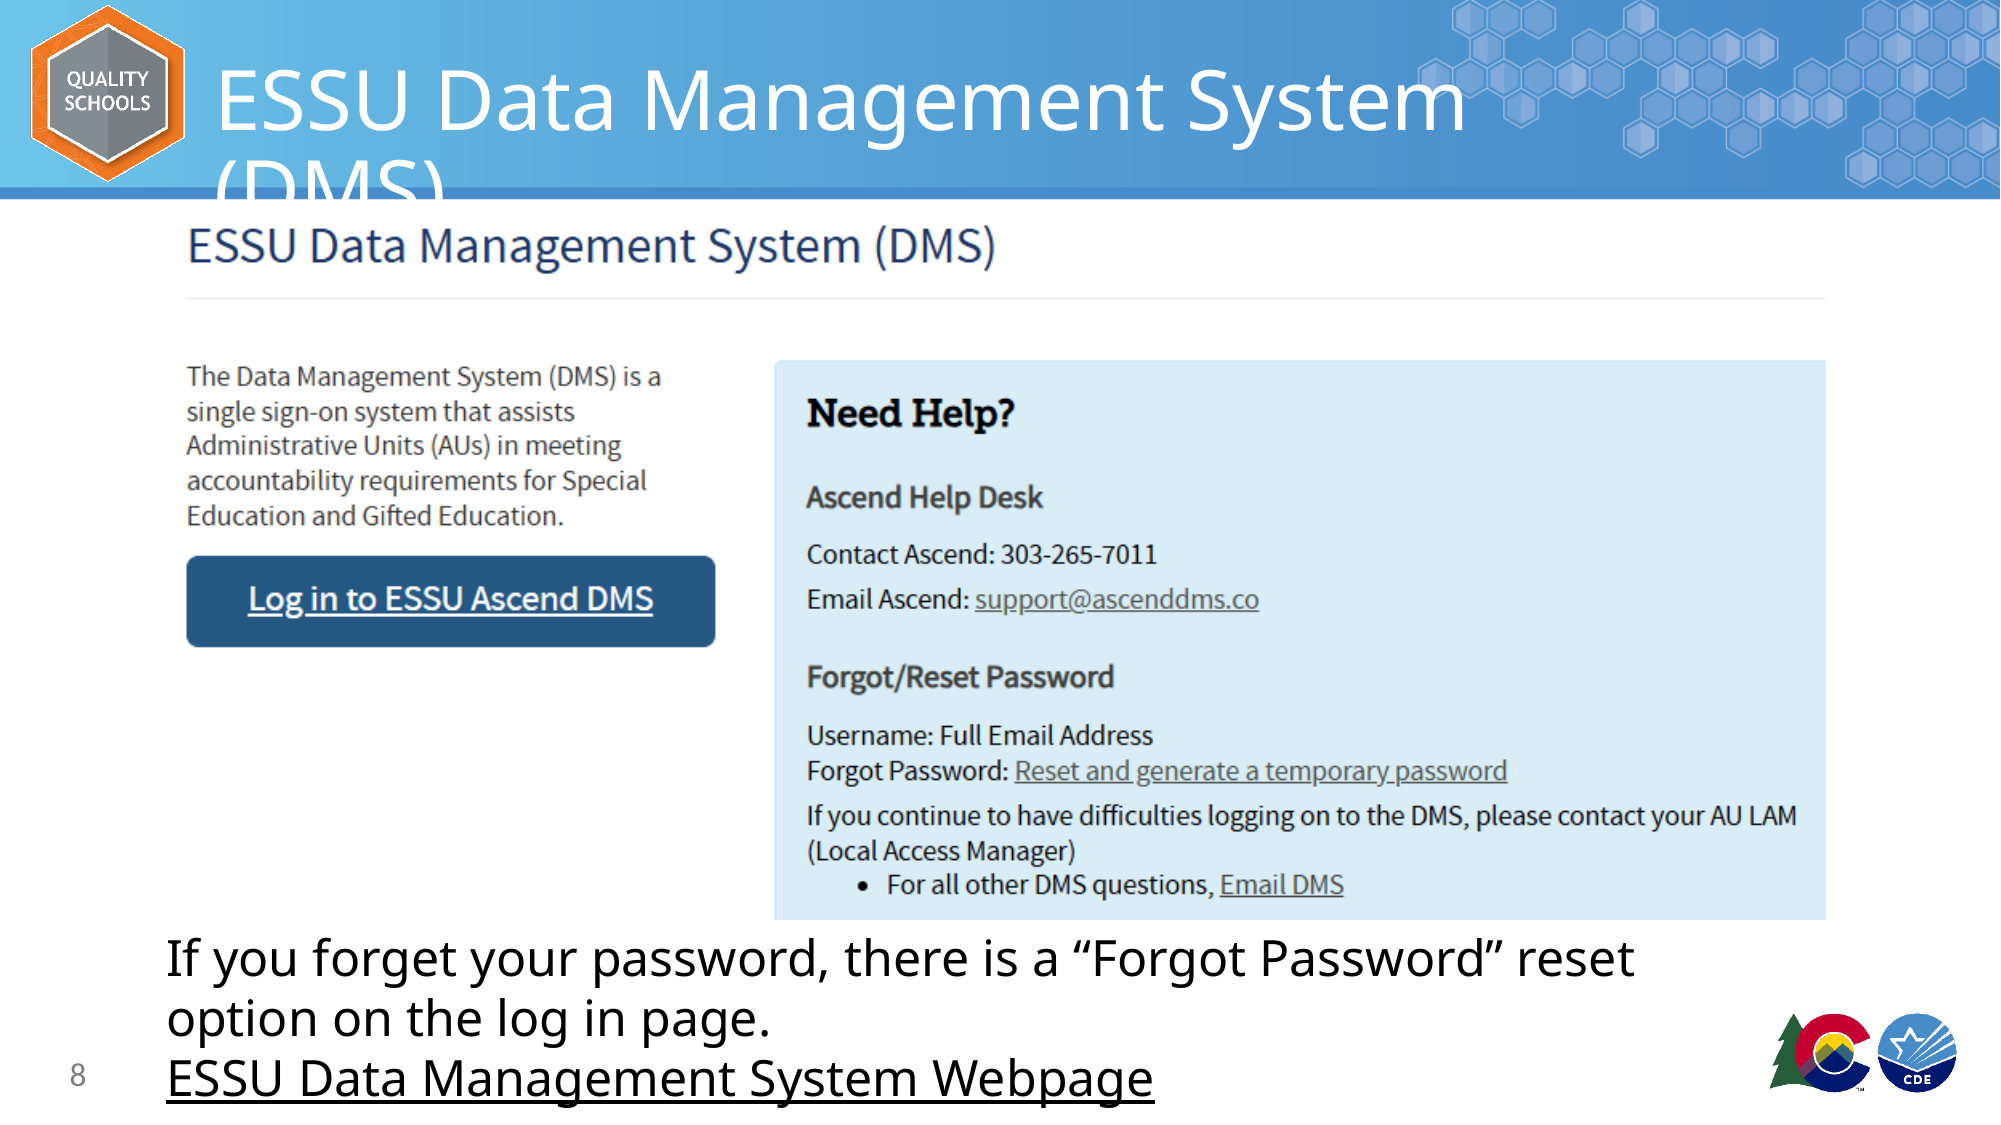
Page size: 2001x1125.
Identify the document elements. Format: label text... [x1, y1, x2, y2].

slide_number 8 [54, 1042, 123, 1103]
title ESSU Data Management System (DMS) [214, 58, 1655, 182]
text_box If you forget your password, there is a “Forgot Password” reset option on the log in page. ESSU Data Management System Webpage [151, 918, 1655, 1122]
picture [1768, 1012, 1957, 1093]
picture [174, 205, 1826, 920]
picture [0, 0, 2000, 200]
